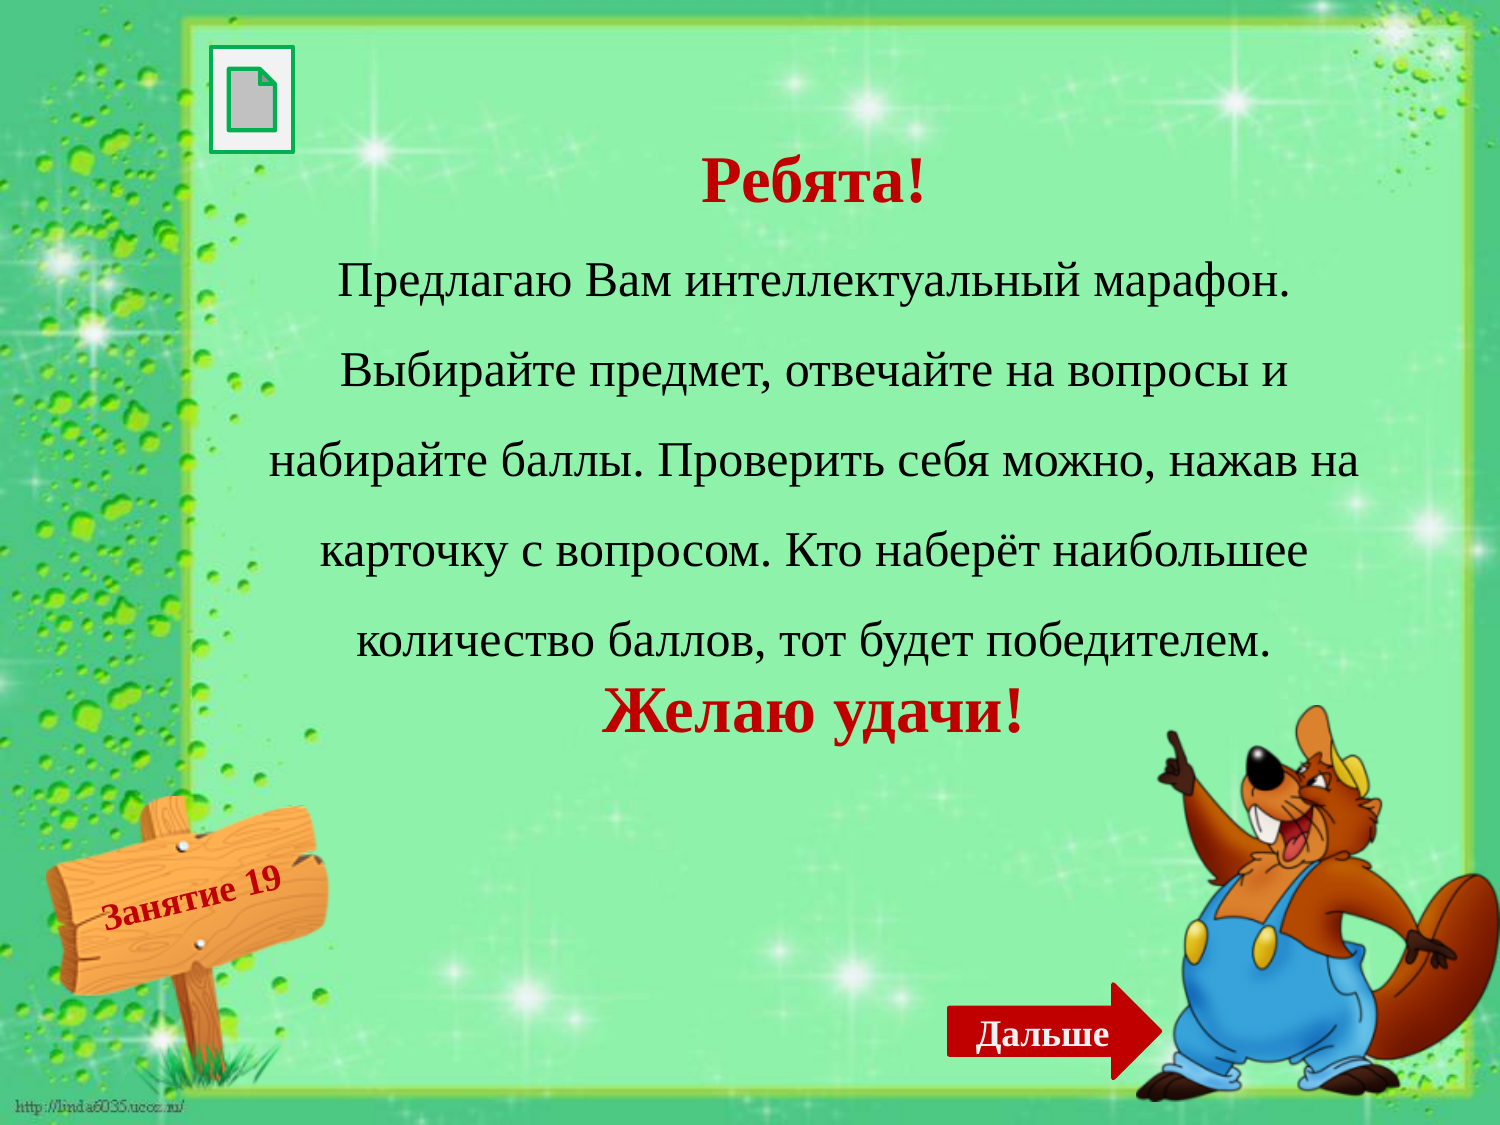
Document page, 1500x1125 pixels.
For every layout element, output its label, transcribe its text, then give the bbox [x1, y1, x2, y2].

text_box Ребята! Предлагаю Вам интеллектуальный марафон. Выбирайте предмет, отвечайте на вопросы и набирайте баллы. Проверить себя можно, нажав на карточку с вопросом. Кто наберёт наибольшее количество баллов, тот будет победителем. Желаю удачи! [222, 128, 1407, 754]
text_box [209, 45, 295, 154]
picture [0, 0, 1500, 1125]
text_box Дальше [947, 982, 1163, 1081]
